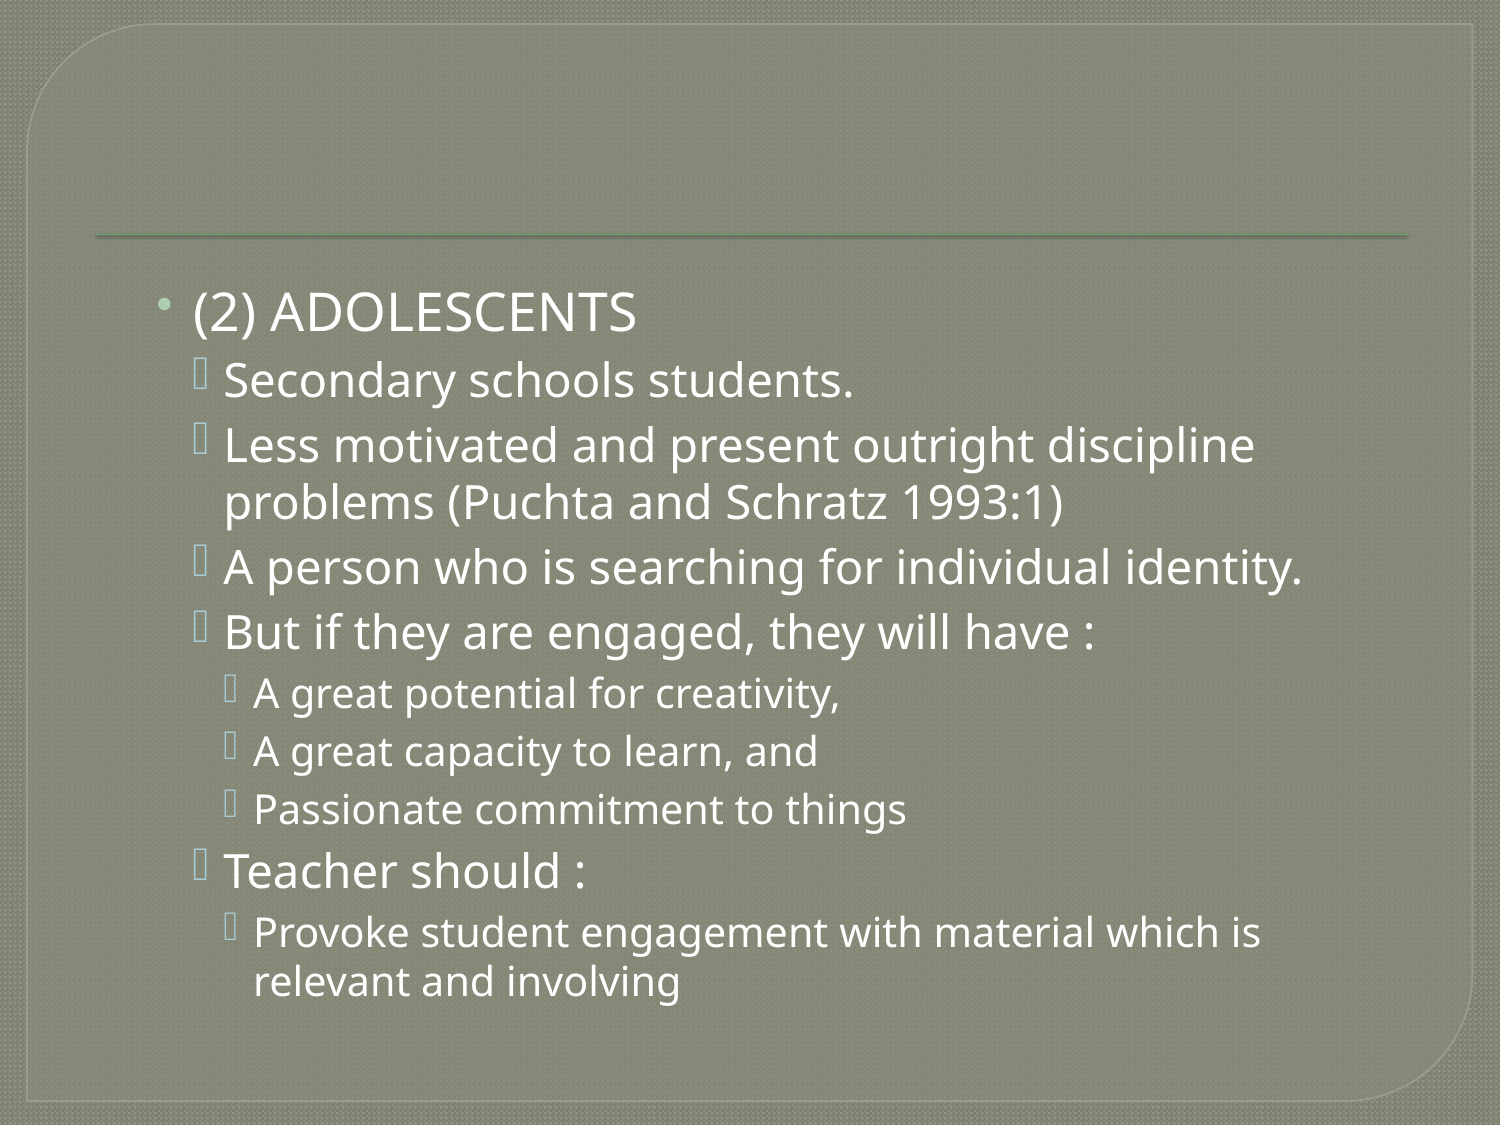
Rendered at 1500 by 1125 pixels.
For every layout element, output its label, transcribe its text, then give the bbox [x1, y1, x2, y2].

list (2) ADOLESCENTS Secondary schools students. Less motivated and present outright discipline problems (Puchta and Schratz 1993:1) A person who is searching for individual identity. But if they are engaged, they will have : A great potential for creativity, A great capacity to learn, and Passionate commitment to things Teacher should : Provoke student engagement with material which is relevant and involving [75, 270, 1425, 1013]
